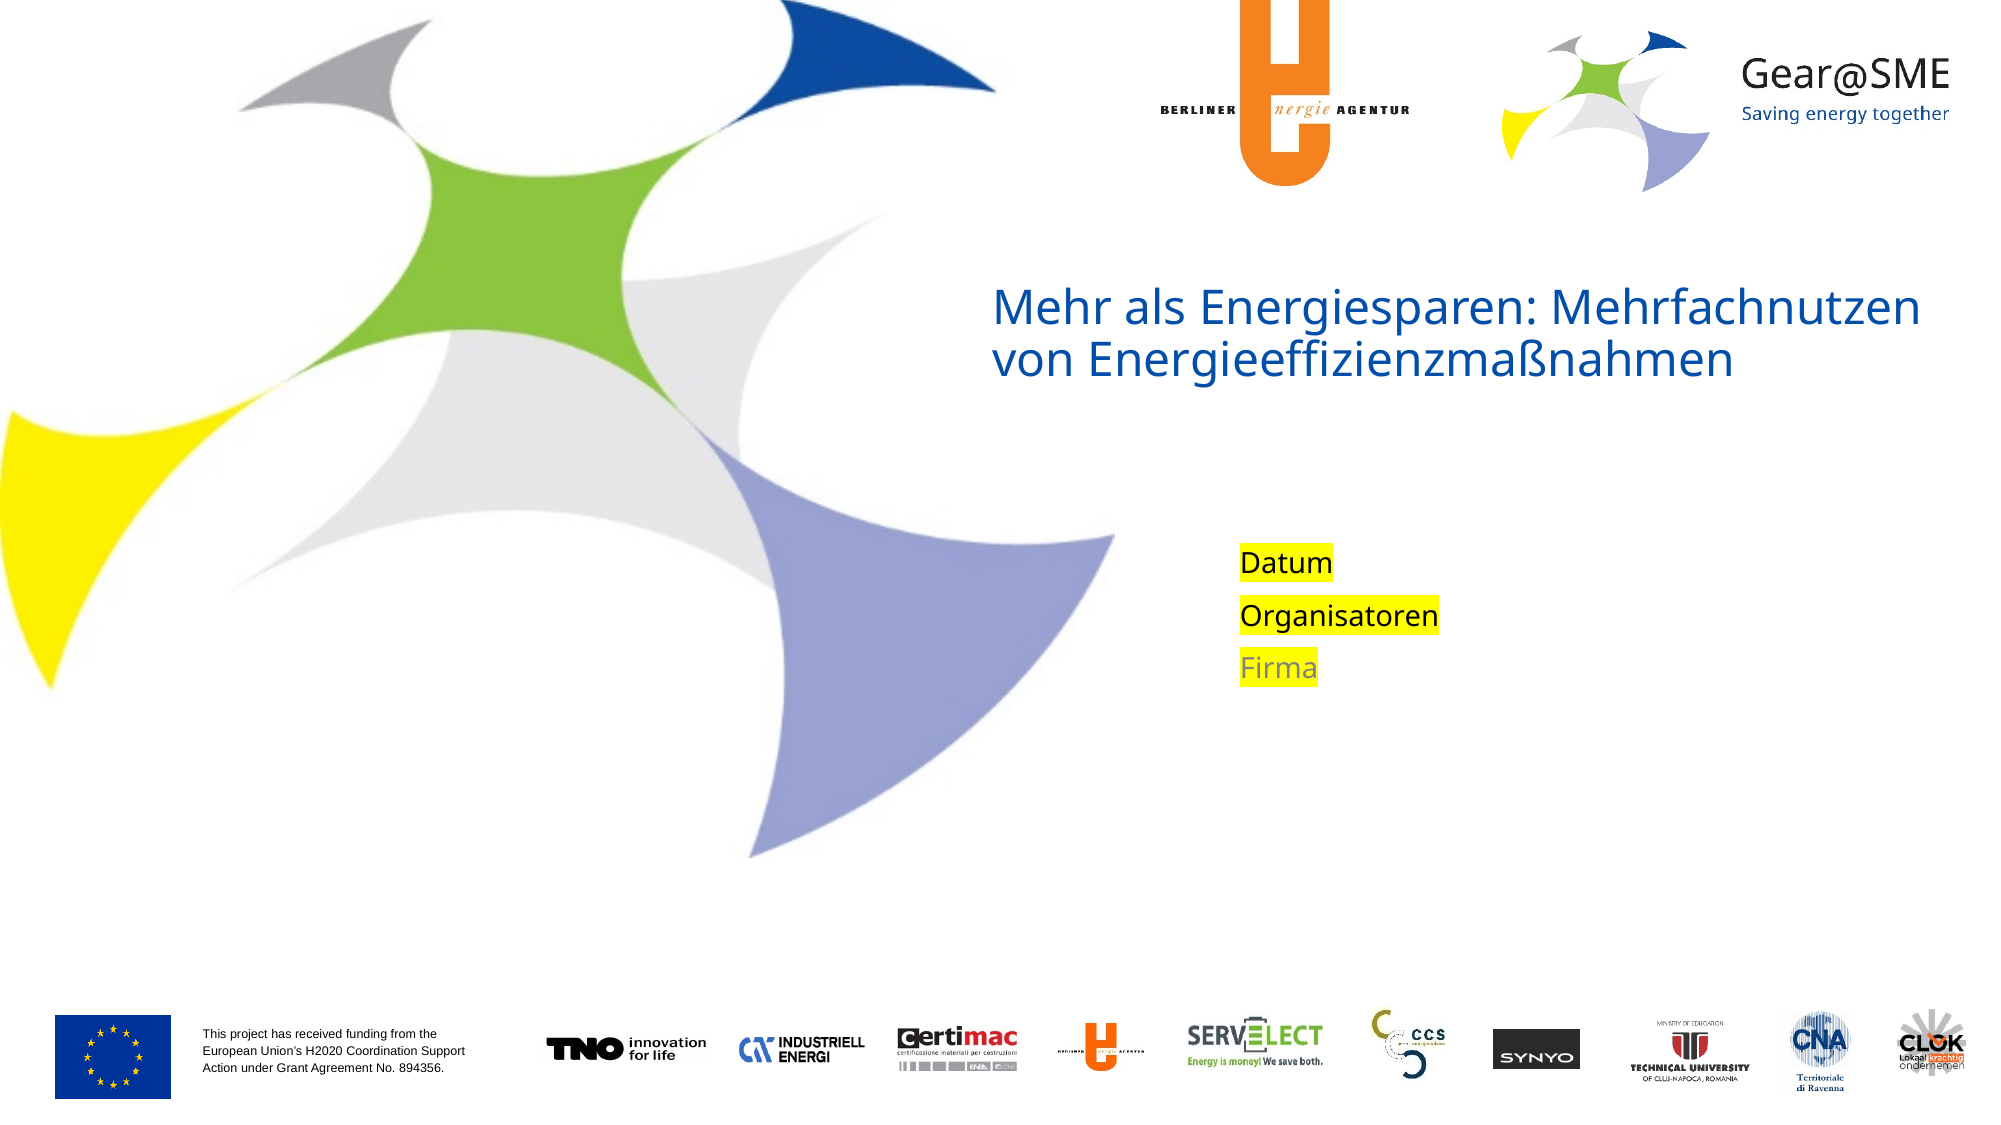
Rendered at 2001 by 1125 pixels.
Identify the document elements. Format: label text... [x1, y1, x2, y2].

picture [726, 1019, 878, 1078]
picture [542, 1034, 710, 1063]
picture [1058, 1023, 1144, 1071]
picture [1493, 1029, 1580, 1069]
title Mehr als Energiesparen: Mehrfachnutzen von Energieeffizienzmaßnahmen [977, 252, 1962, 474]
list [1161, 0, 1409, 186]
picture [1371, 1007, 1445, 1081]
picture [0, 0, 1115, 858]
picture [897, 1026, 1017, 1071]
picture [1625, 1021, 1755, 1082]
picture [1502, 31, 1949, 192]
picture [1175, 1009, 1335, 1068]
picture [55, 1015, 171, 1099]
picture [1897, 1009, 1966, 1076]
list Datum Organisatoren Firma [1224, 541, 1674, 755]
